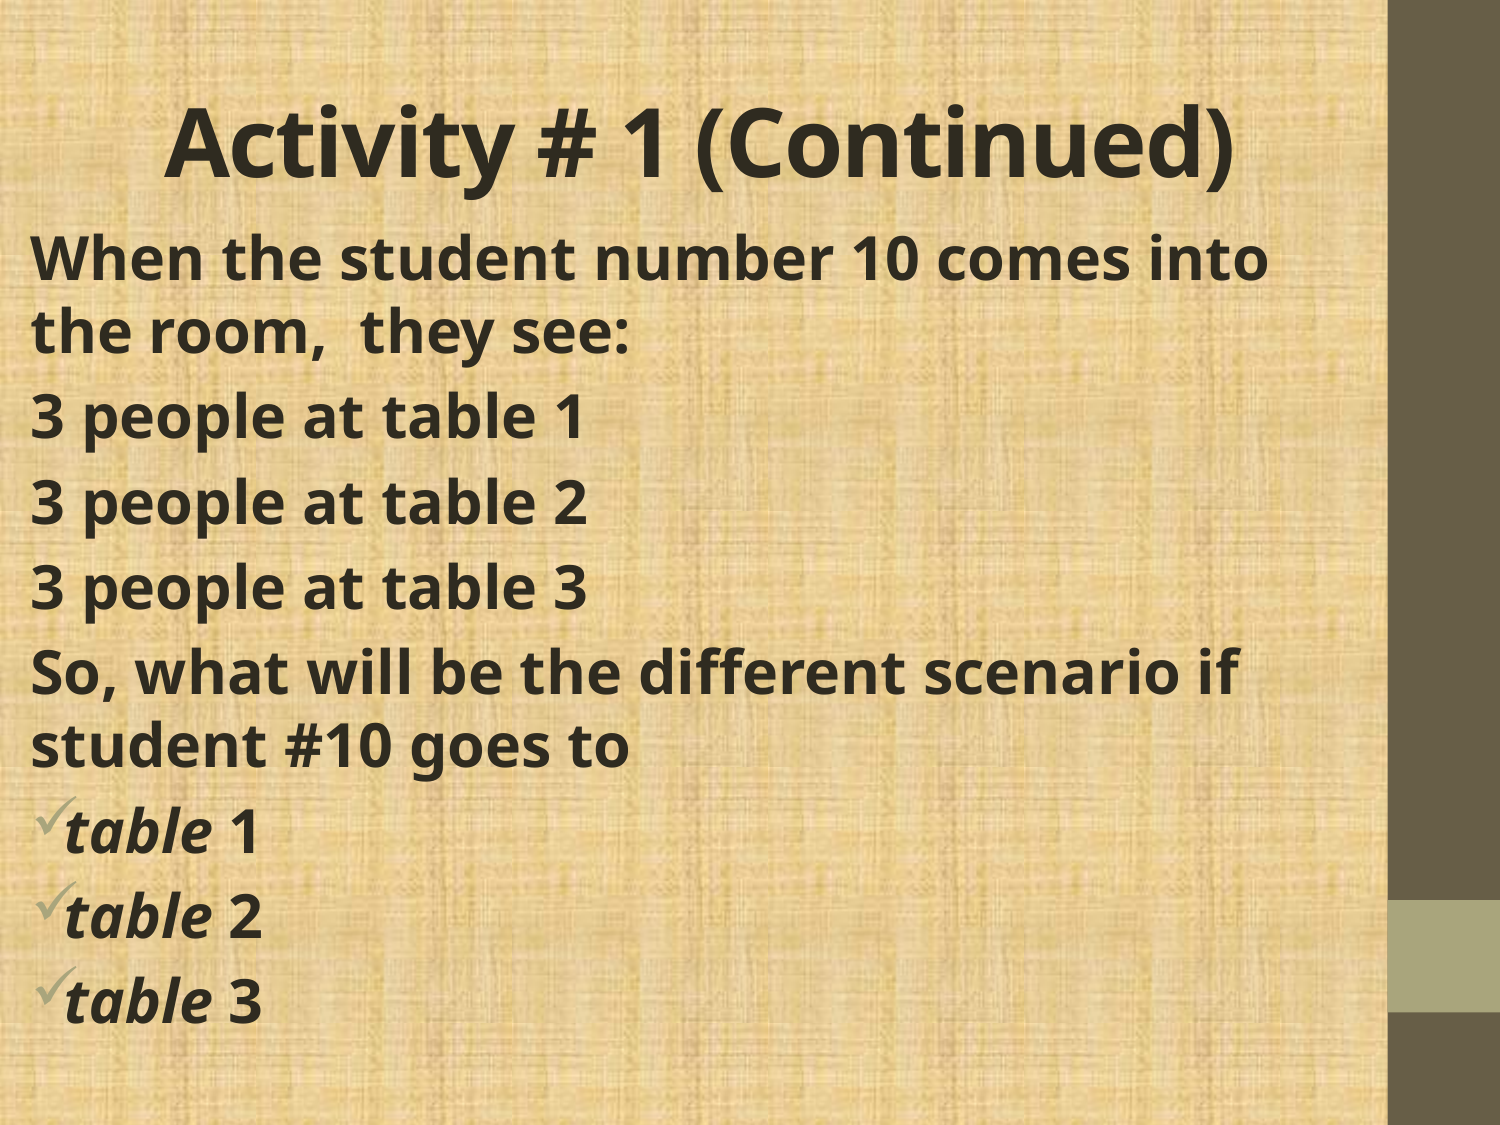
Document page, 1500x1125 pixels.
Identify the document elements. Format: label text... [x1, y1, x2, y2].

picture [0, 0, 1387, 1125]
list When the student number 10 comes into the room, they see: 3 people at table 1 3 people at table 2 3 people at table 3 So, what will be the different scenario if student #10 goes to table 1 table 2 table 3 [0, 212, 1384, 1050]
title Activity # 1 (Continued) [75, 45, 1325, 212]
